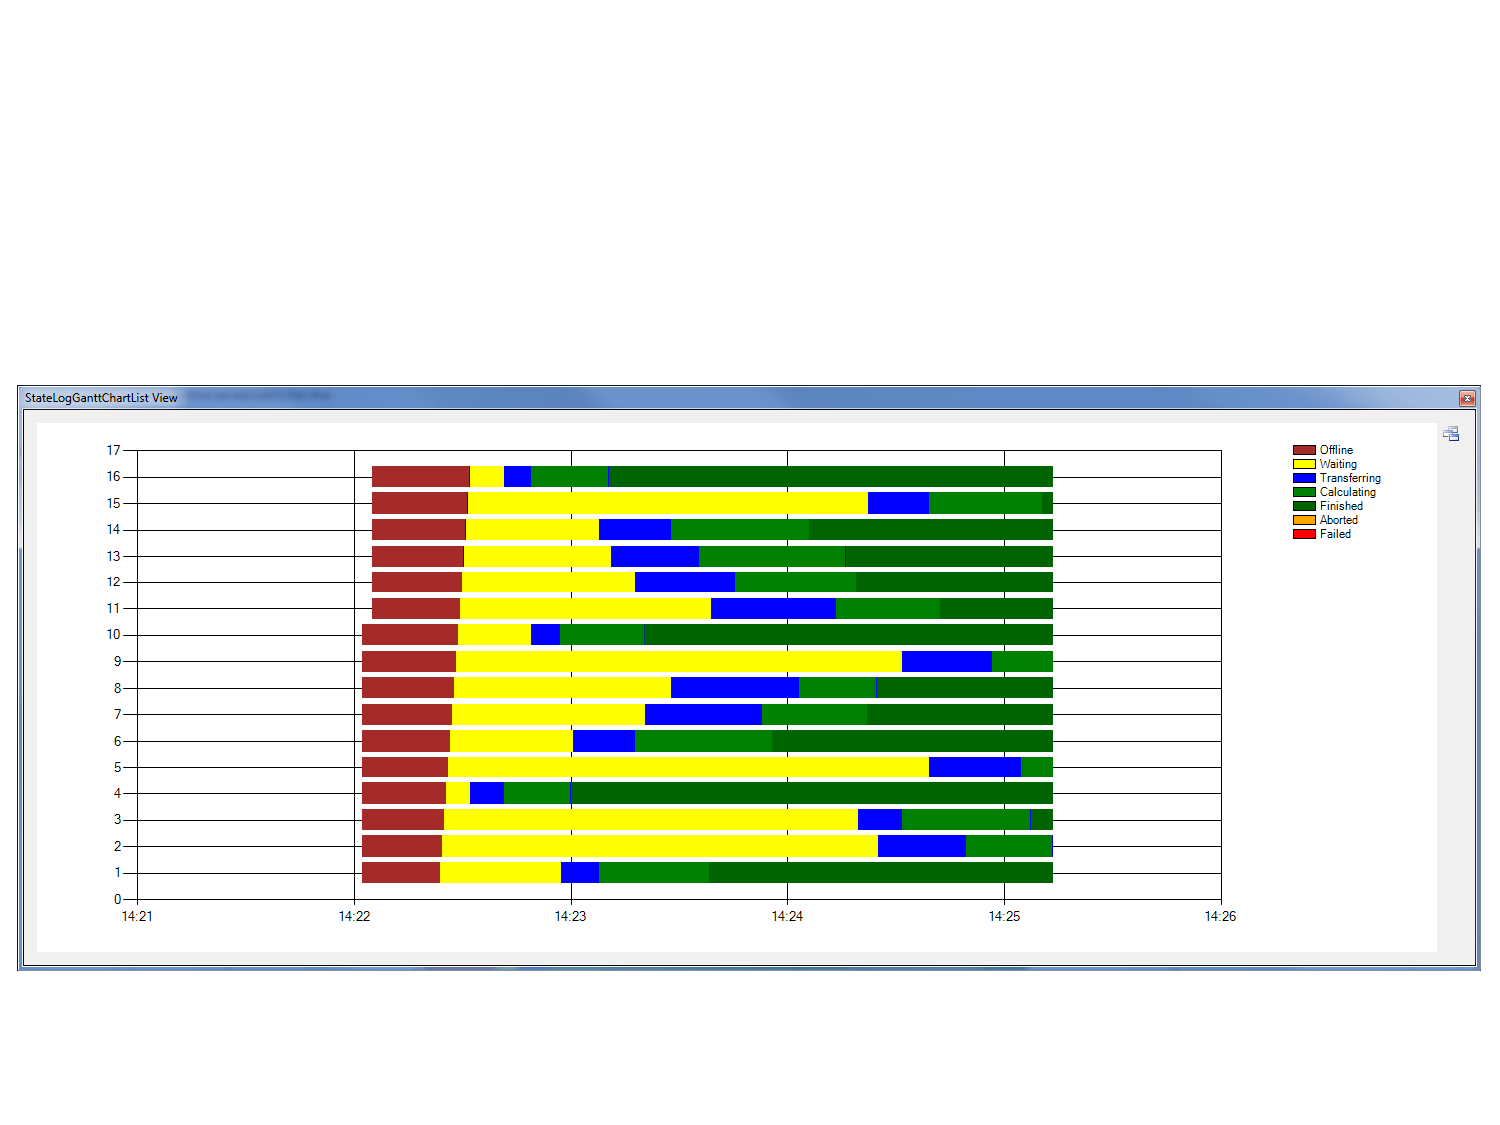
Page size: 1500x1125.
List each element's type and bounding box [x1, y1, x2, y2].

picture [17, 385, 1481, 972]
